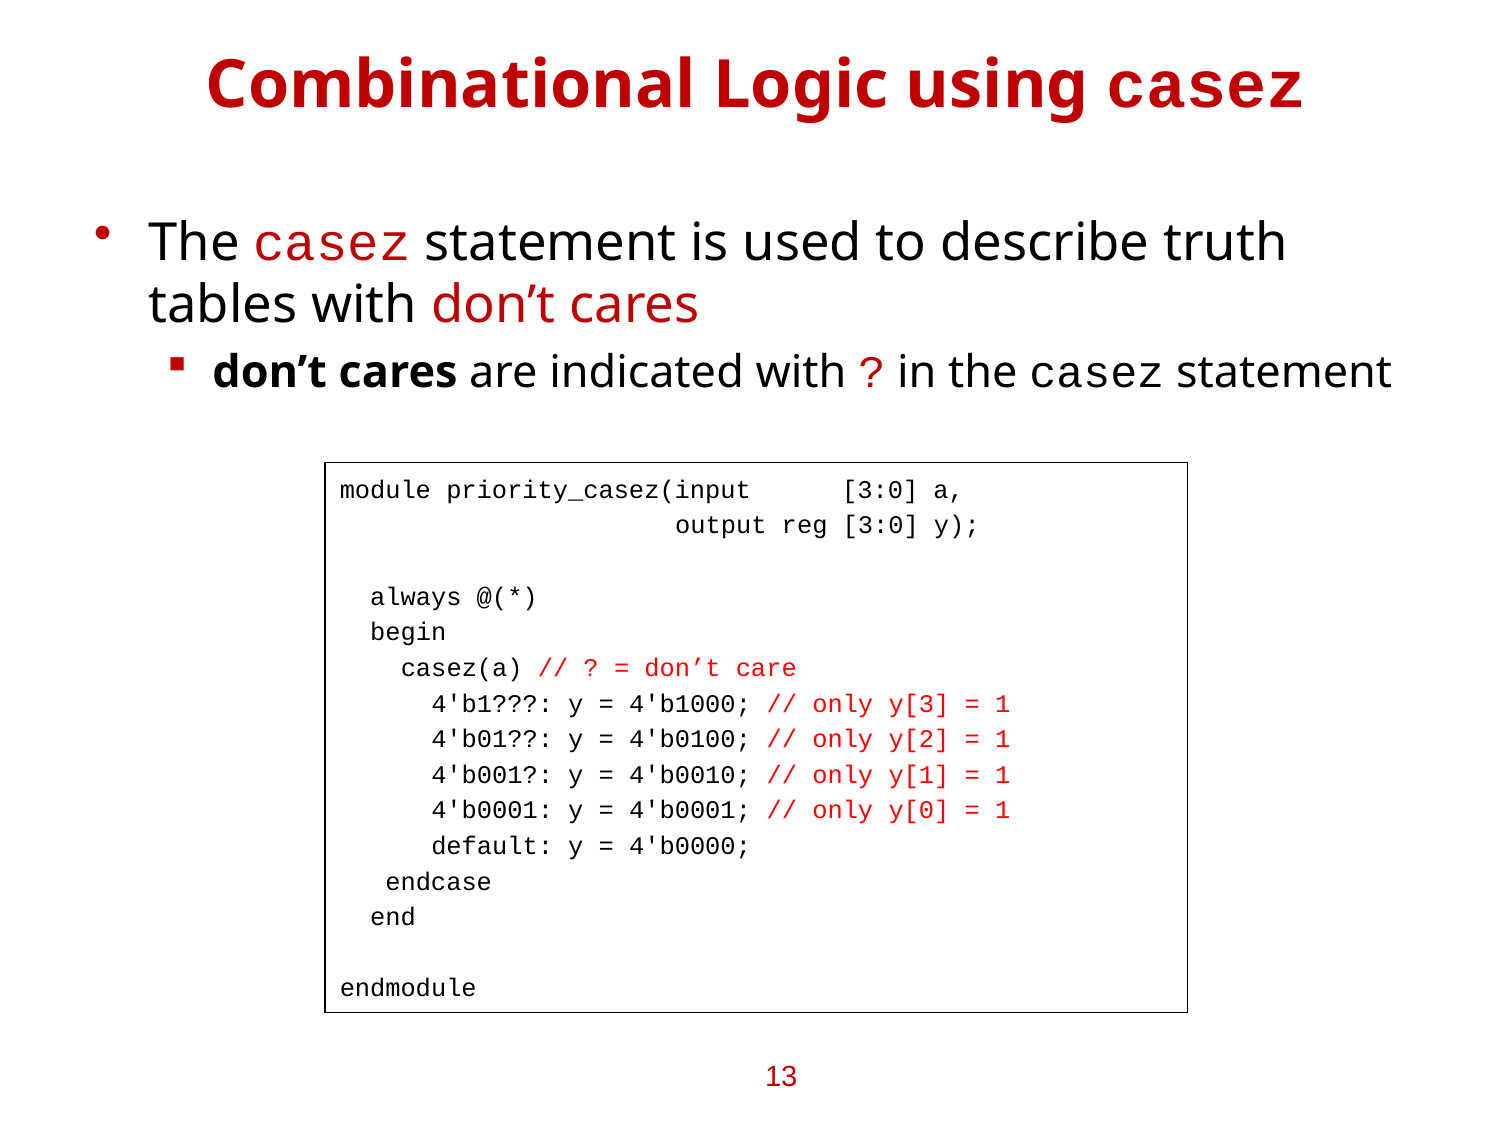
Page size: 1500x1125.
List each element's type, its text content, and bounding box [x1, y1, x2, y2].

text_box module priority_casez(input [3:0] a, output reg [3:0] y); always @(*) begin casez(a) // ? = don’t care 4'b1???: y = 4'b1000; // only y[3] = 1 4'b01??: y = 4'b0100; // only y[2] = 1 4'b001?: y = 4'b0010; // only y[1] = 1 4'b0001: y = 4'b0001; // only y[0] = 1 default: y = 4'b0000; endcase end endmodule [324, 462, 1188, 1013]
title Combinational Logic using casez [124, 12, 1388, 151]
list The casez statement is used to describe truth tables with don’t cares don’t cares are indicated with ? in the casez statement [78, 199, 1430, 438]
slide_number 13 [649, 1049, 913, 1125]
